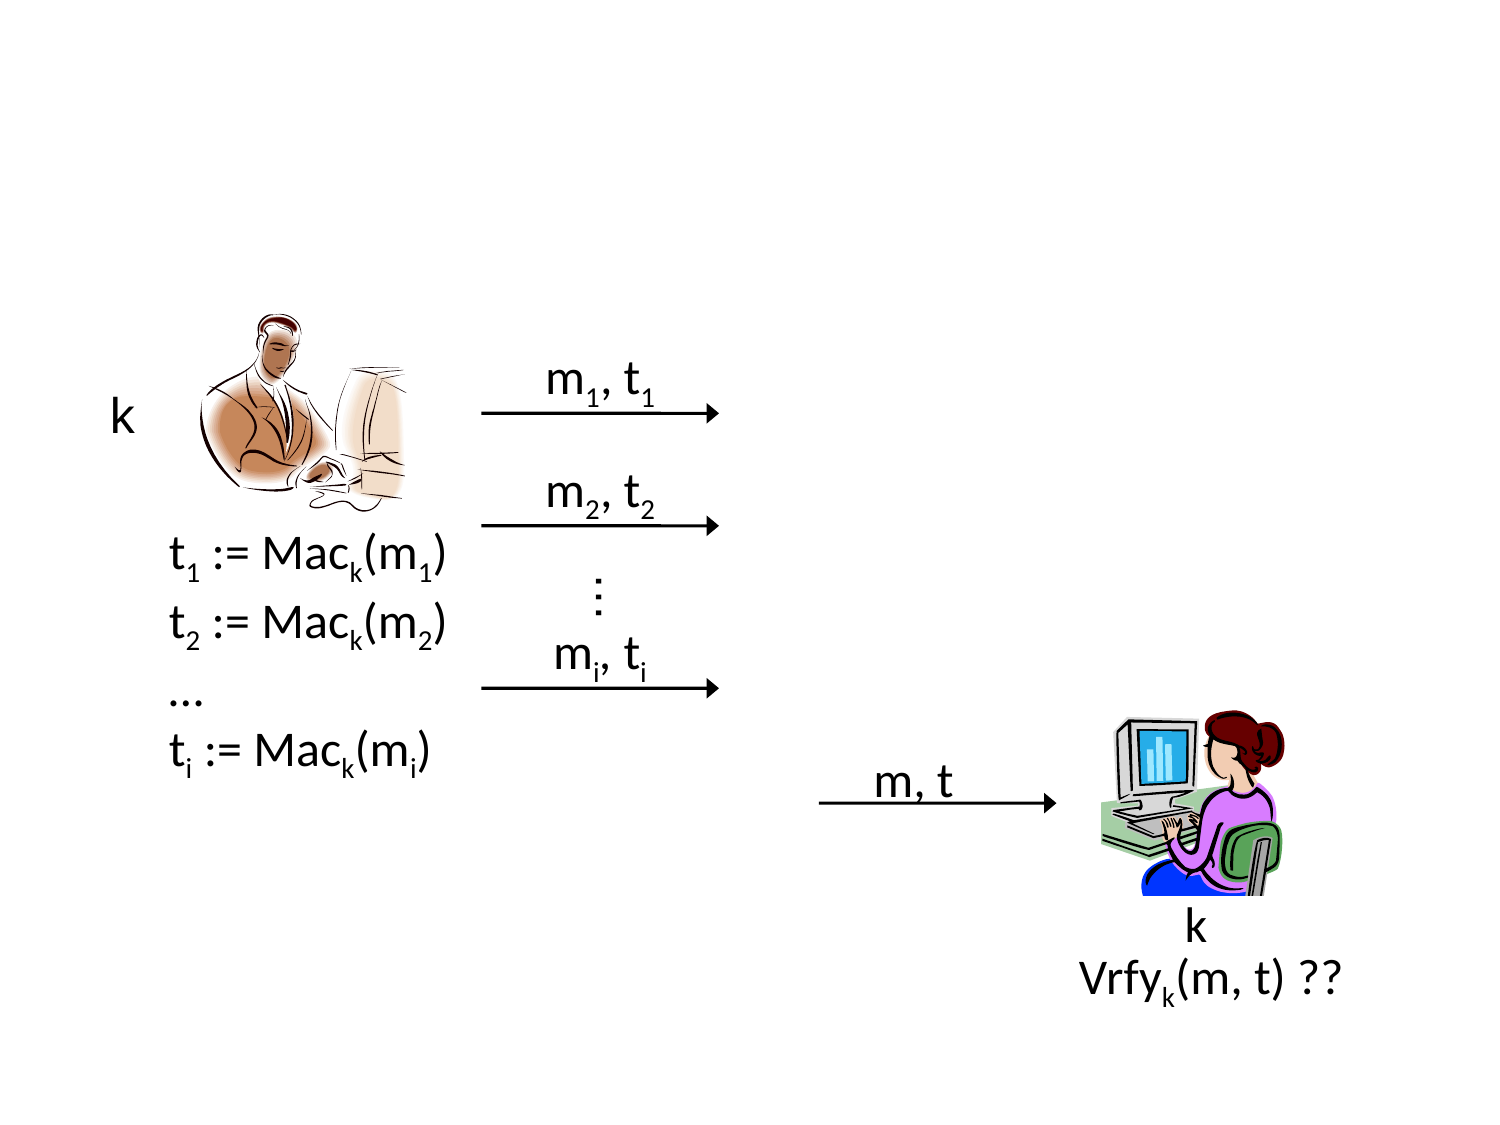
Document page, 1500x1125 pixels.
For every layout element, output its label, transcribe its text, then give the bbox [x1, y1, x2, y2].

text_box [662, 677, 719, 699]
picture [1100, 709, 1285, 898]
text_box m, t [858, 740, 969, 816]
text_box k [1169, 905, 1223, 937]
text_box m1, t1 [530, 337, 671, 421]
text_box [671, 515, 719, 537]
text_box [671, 402, 719, 424]
text_box … [543, 557, 619, 638]
text_box mi, ti [538, 612, 662, 696]
text_box [969, 792, 1057, 814]
text_box k [95, 375, 150, 451]
picture [193, 312, 407, 515]
text_box t1 := Mack(m1) t2 := Mack(m2) … ti := Mack(mi) [154, 512, 463, 792]
text_box m2, t2 [530, 449, 671, 533]
text_box Vrfyk(m, t) ?? [1064, 937, 1359, 1021]
